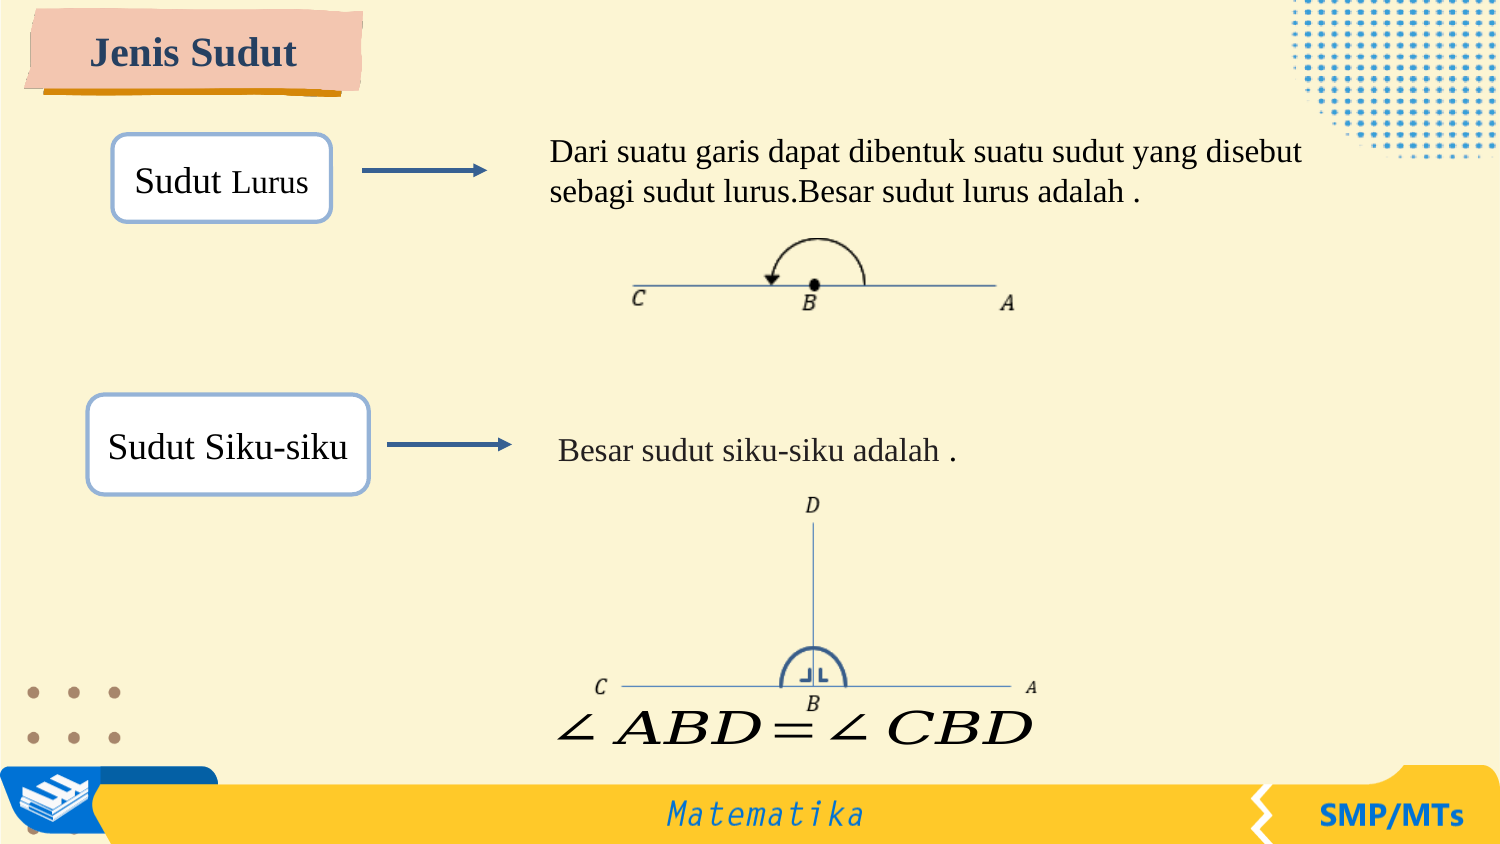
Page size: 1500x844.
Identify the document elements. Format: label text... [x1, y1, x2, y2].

picture [0, 0, 1500, 844]
text_box Sudut Lurus [110, 132, 334, 224]
text_box Sudut Siku-siku [85, 392, 371, 497]
